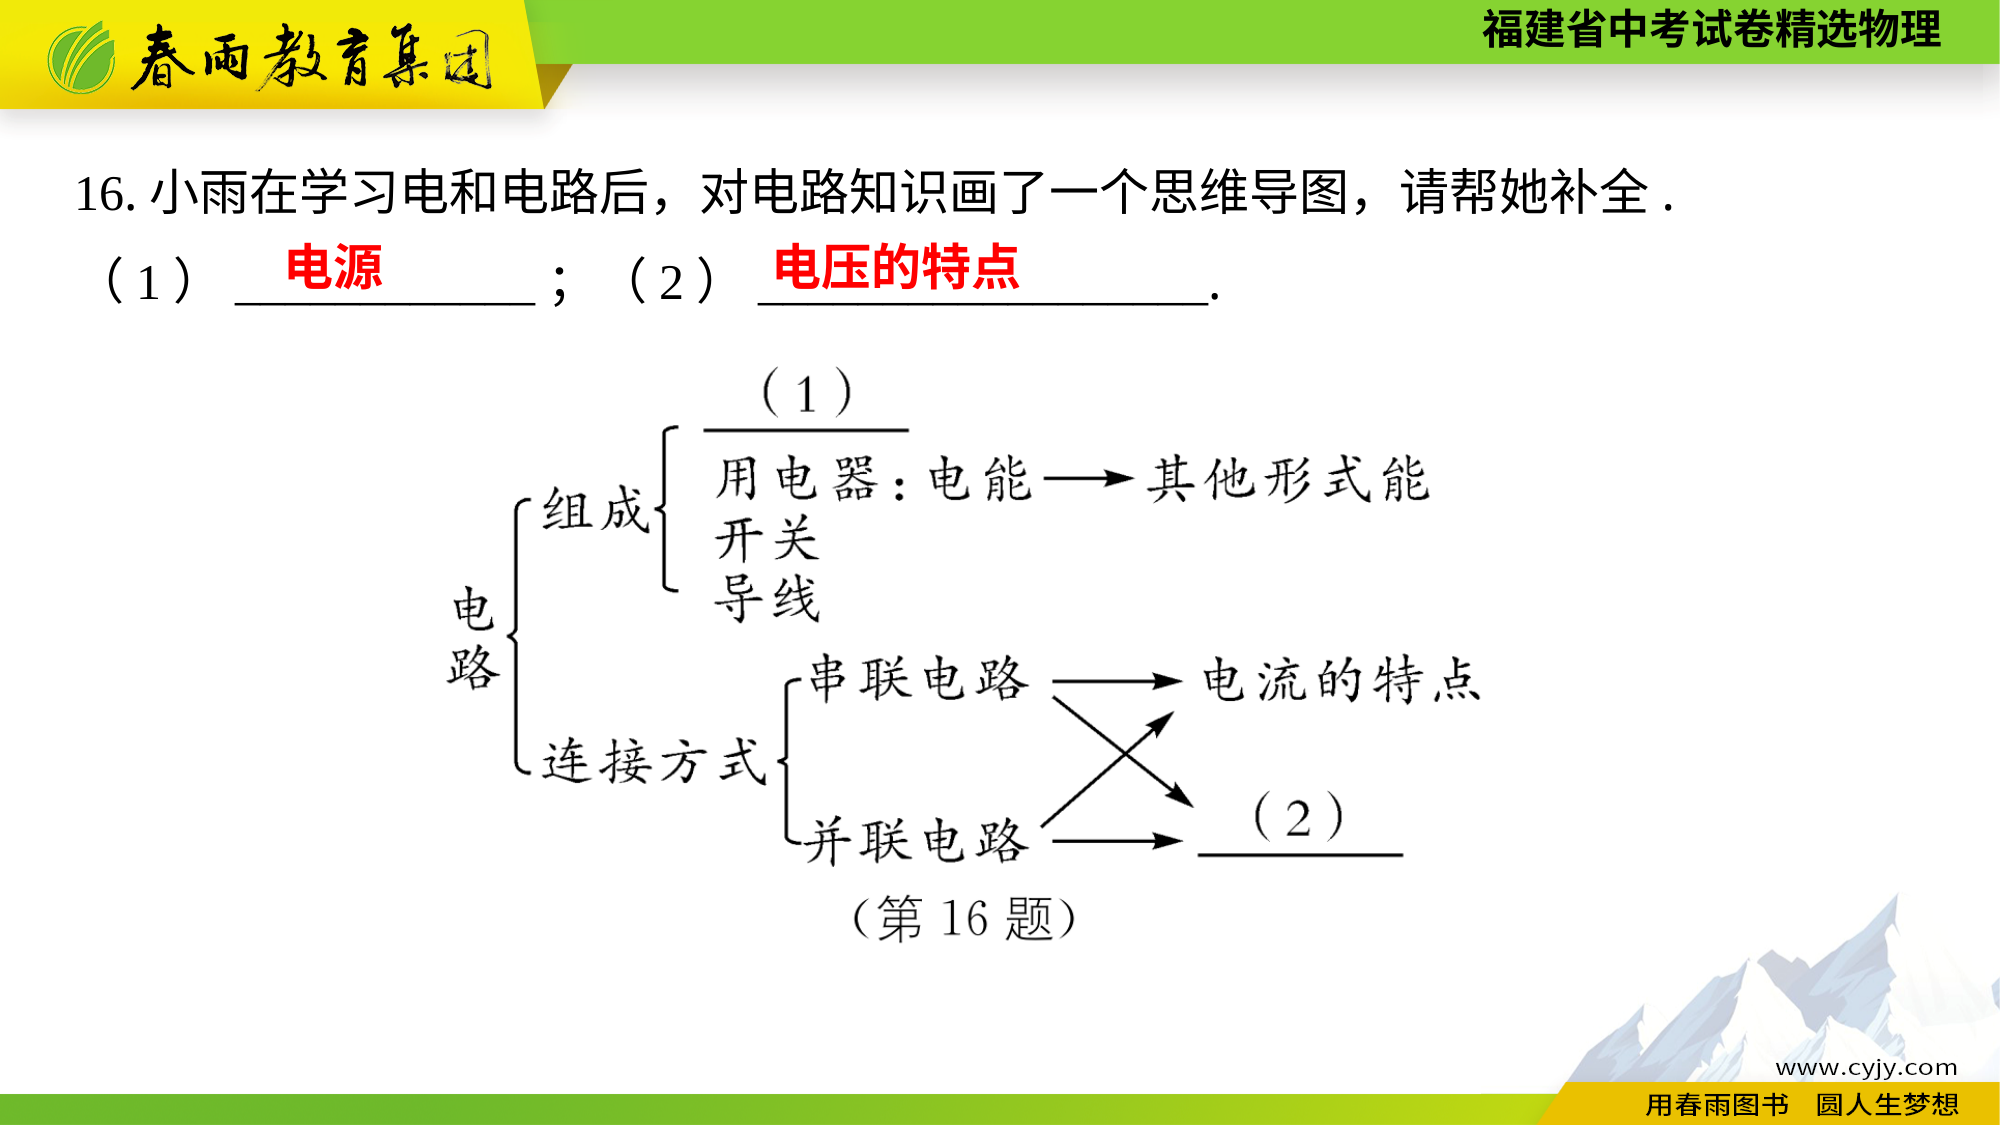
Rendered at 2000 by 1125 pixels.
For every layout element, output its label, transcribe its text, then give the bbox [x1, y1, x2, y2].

text_box 电源 [268, 228, 399, 303]
text_box 电压的特点 [707, 228, 1037, 303]
list 16.小雨在学习电和电路后，对电路知识画了一个思维导图，请帮她补全. （1）____________；（2）__________________. [59, 122, 1944, 308]
picture [0, 0, 2000, 1125]
